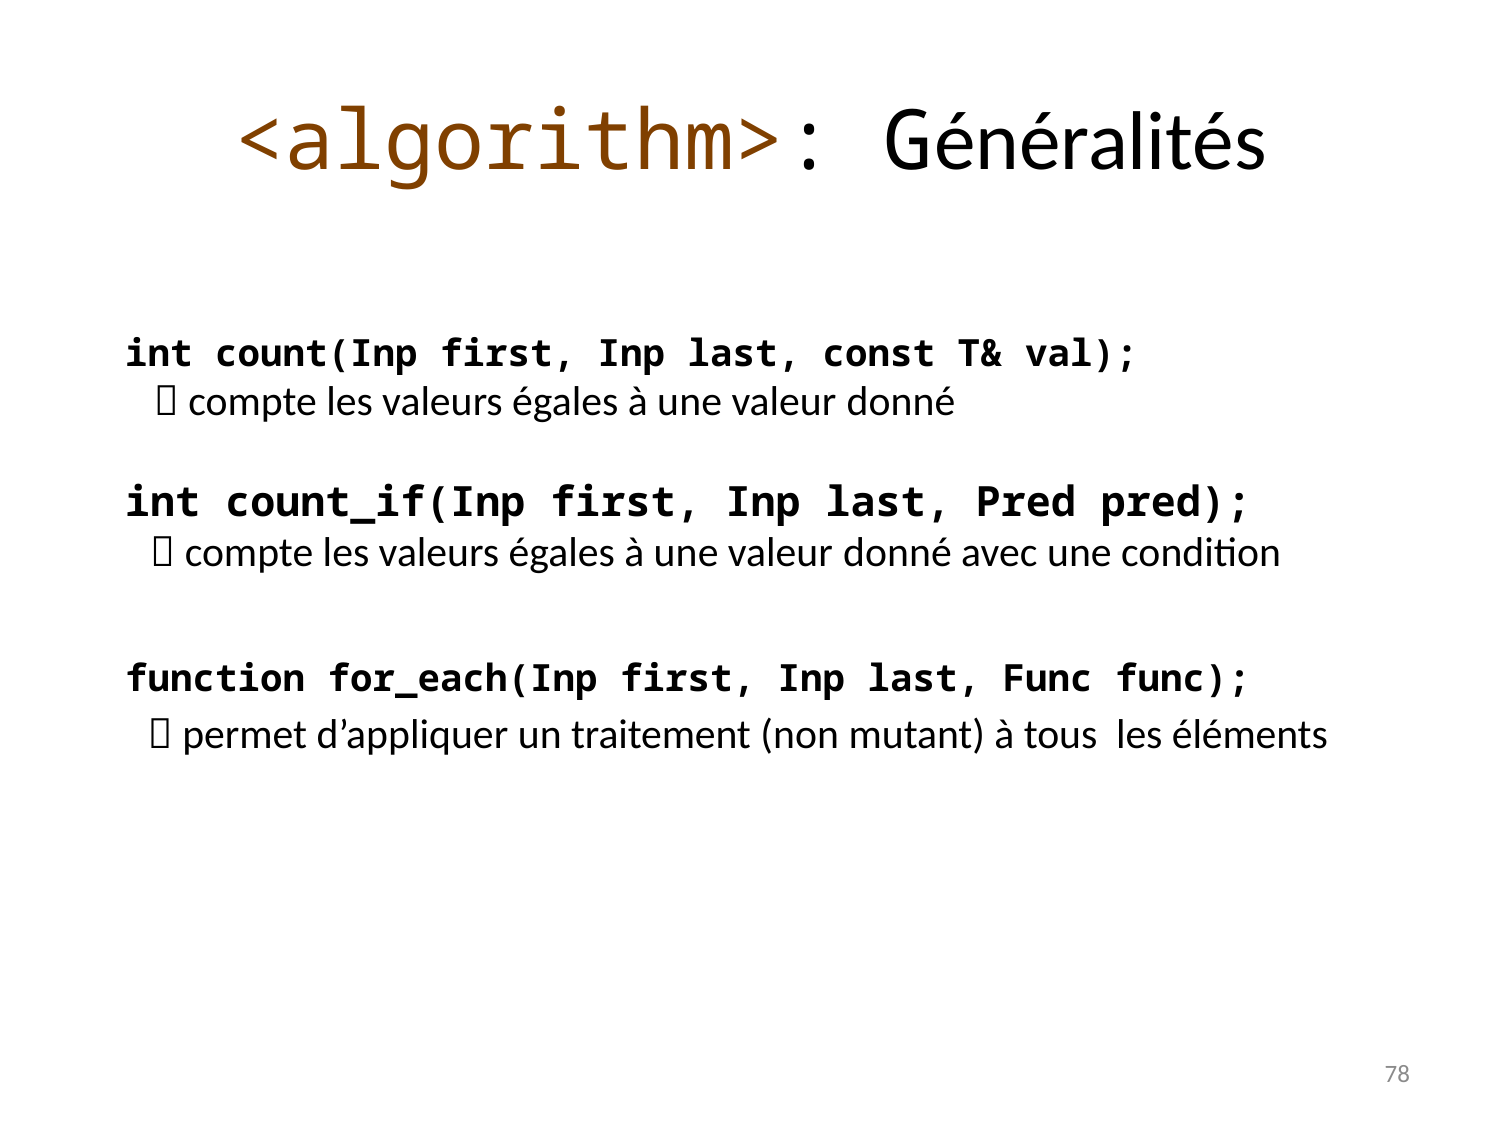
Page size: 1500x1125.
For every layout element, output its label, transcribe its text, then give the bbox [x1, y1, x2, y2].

title <algorithm>: Généralités [110, 41, 1392, 230]
slide_number 78 [1074, 1042, 1425, 1103]
list int count(Inp first, Inp last, const T& val);  compte les valeurs égales à une valeur donné int count_if(Inp first, Inp last, Pred pred);  compte les valeurs égales à une valeur donné avec une condition function for_each(Inp first, Inp last, Func func);  permet d’appliquer un traitement (non mutant) à tous les éléments [110, 231, 1416, 1027]
